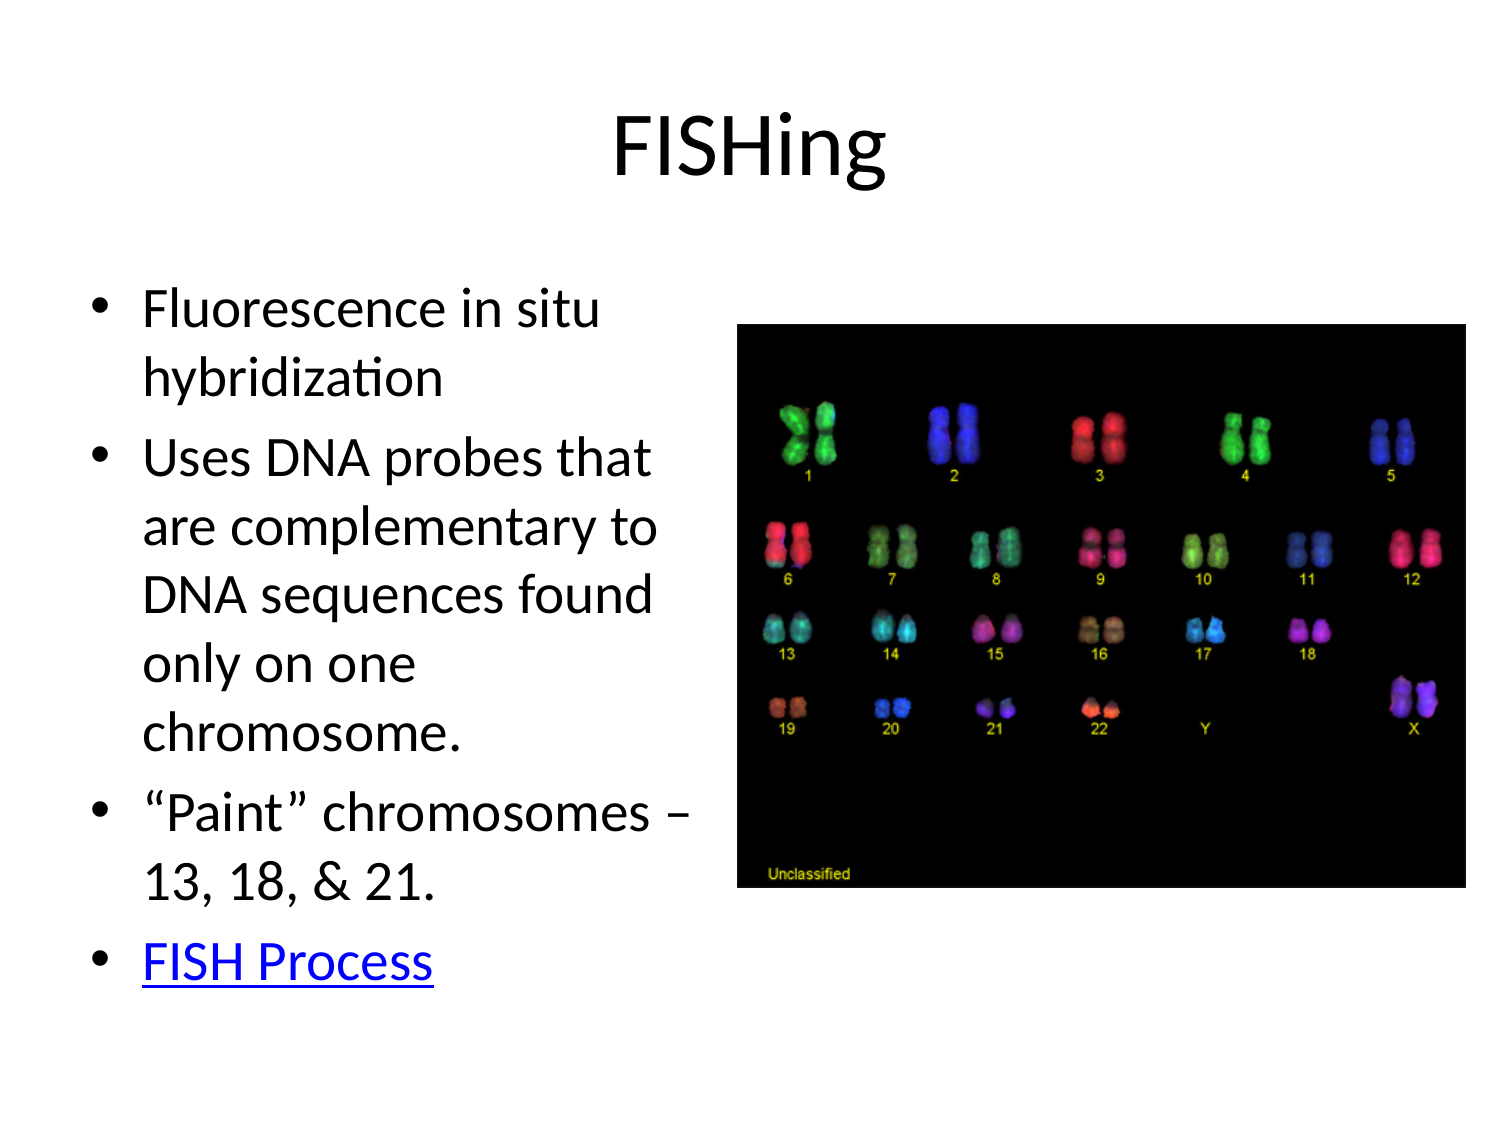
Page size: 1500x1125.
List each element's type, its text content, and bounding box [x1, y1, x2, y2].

title FISHing [75, 45, 1425, 233]
picture [737, 324, 1466, 888]
list Fluorescence in situ hybridization Uses DNA probes that are complementary to DNA sequences found only on one chromosome. “Paint” chromosomes – 13, 18, & 21. FISH Process [75, 262, 750, 1005]
